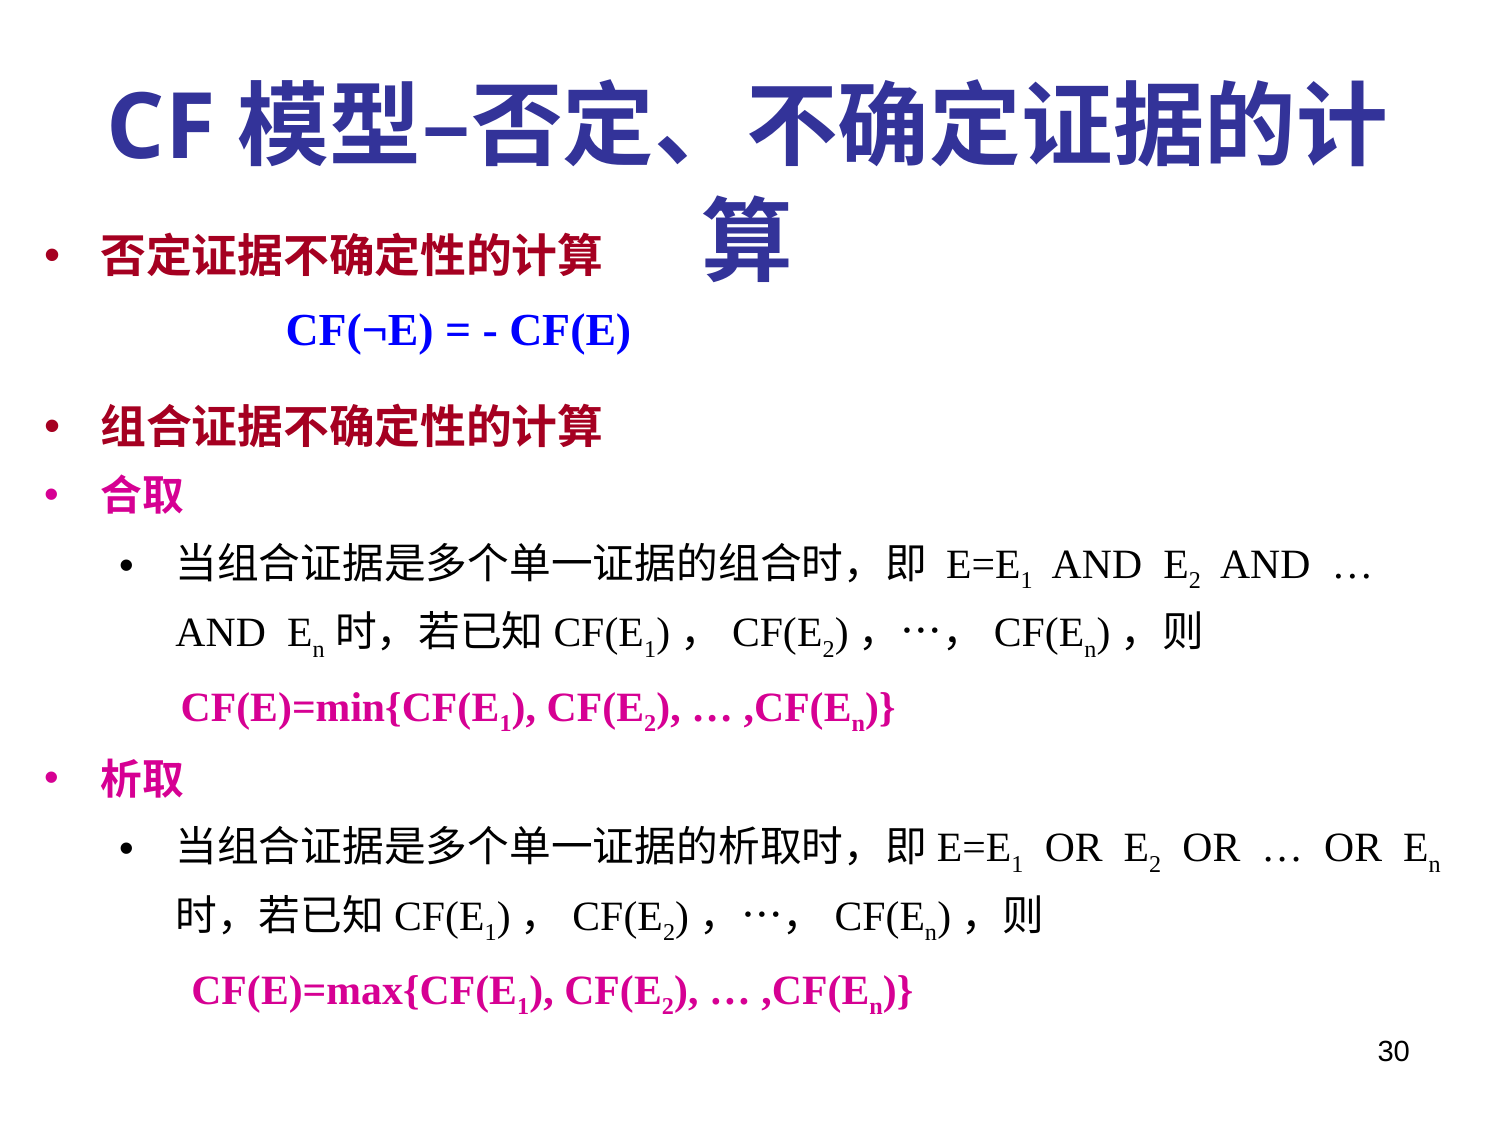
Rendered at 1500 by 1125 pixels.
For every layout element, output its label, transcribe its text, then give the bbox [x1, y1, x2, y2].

slide_number 30 [1074, 1028, 1425, 1103]
text_box CF模型–否定、不确定证据的计算 [59, 54, 1436, 301]
text_box 否定证据不确定性的计算 CF(¬E) = - CF(E) 组合证据不确定性的计算 合取 当组合证据是多个单一证据的组合时，即 E=E1 AND E2 AND … AND En时，若已知CF(E1)，CF(E2)，…，CF(En)，则 CF(E)=min{CF(E1), CF(E2), … ,CF(En)} 析取 当组合证据是多个单一证据的析取时，即E=E1 OR E2 OR … OR En时，若已知CF(E1)，CF(E2)，…，CF(En)，则 CF(E)=max{CF(E1), CF(E2), … ,CF(En)} [29, 214, 1471, 1028]
